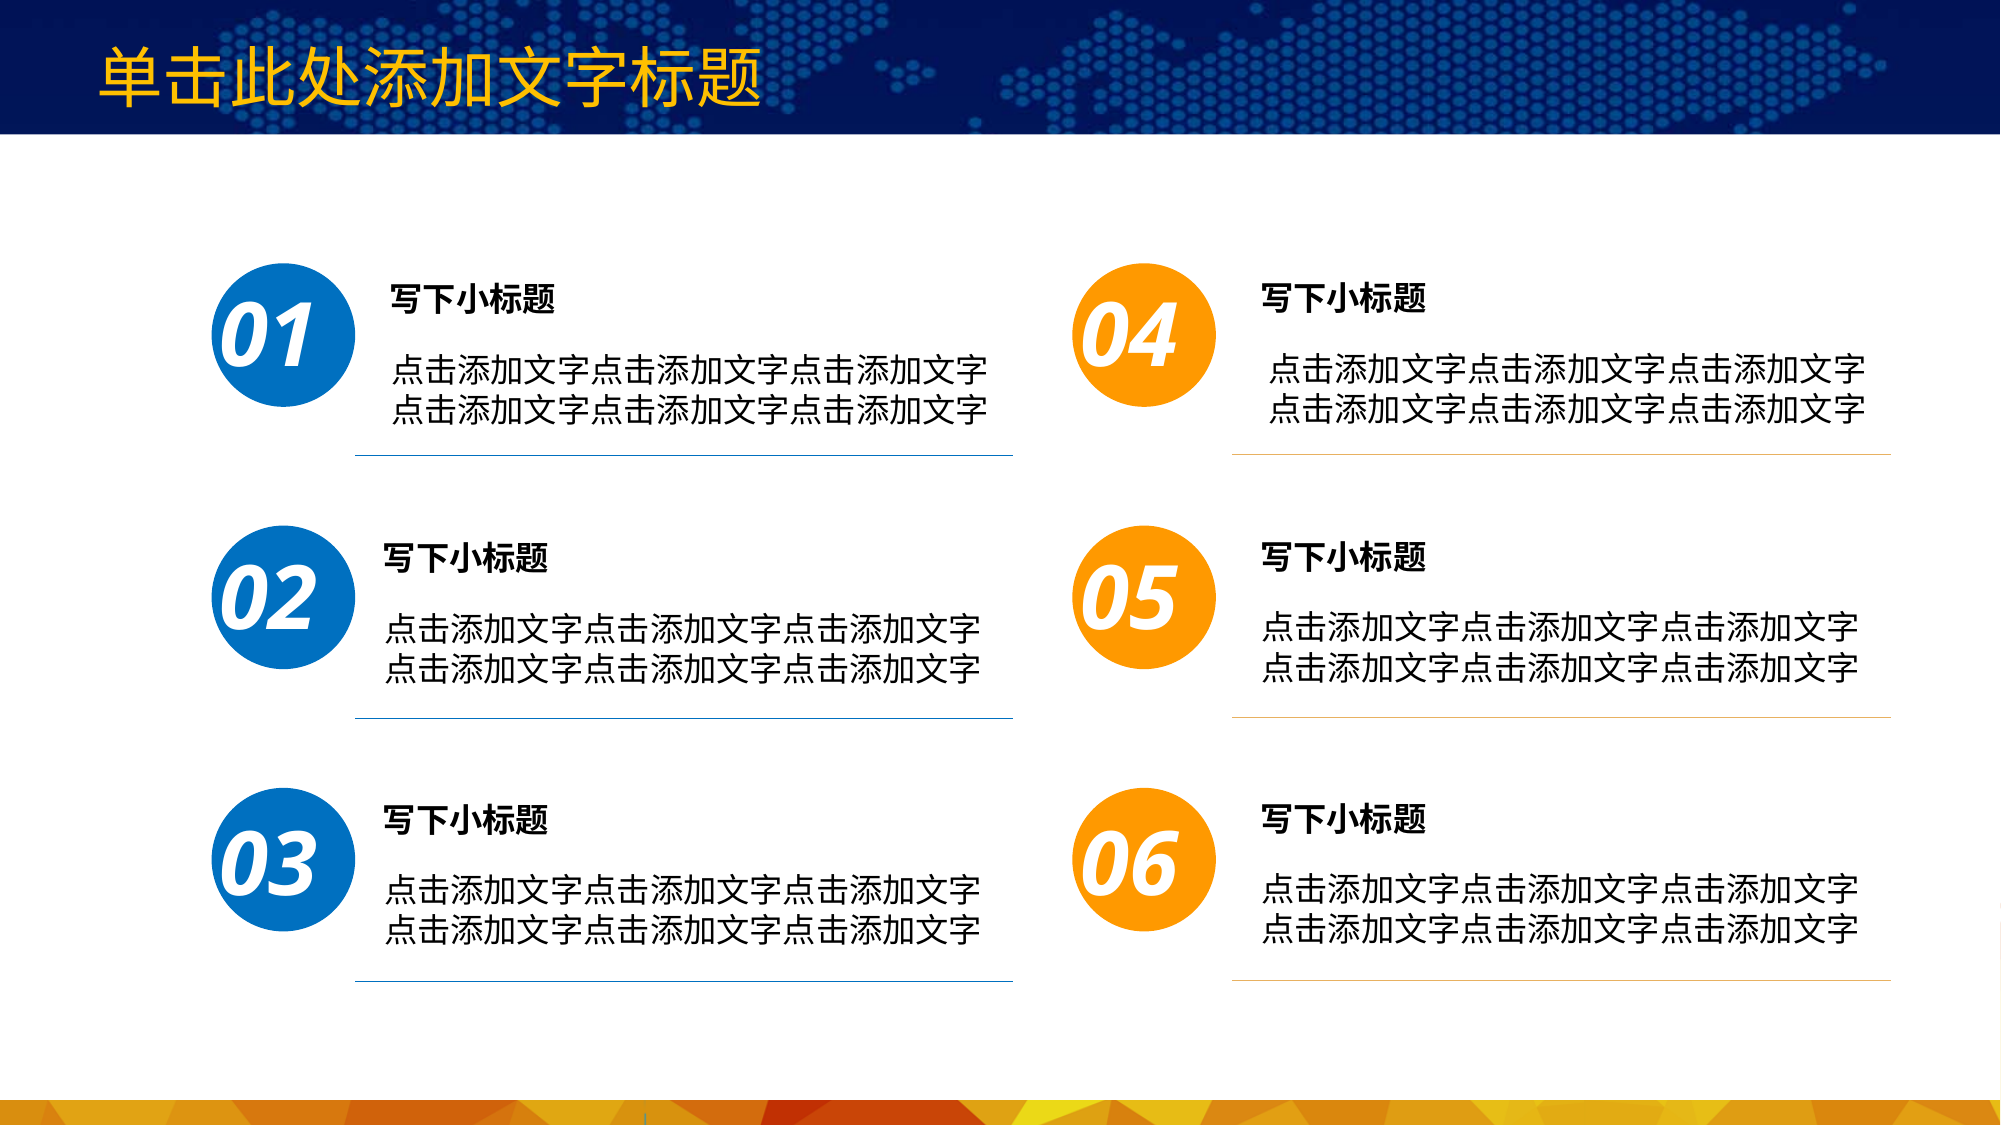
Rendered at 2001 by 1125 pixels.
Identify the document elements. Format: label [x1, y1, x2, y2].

text_box [1065, 263, 1914, 455]
text_box [1065, 787, 1907, 981]
picture [0, 0, 2000, 134]
text_box [1065, 525, 1907, 718]
picture [0, 863, 2001, 1125]
text_box [205, 787, 1030, 982]
text_box [205, 525, 1030, 719]
text_box [205, 263, 1037, 456]
